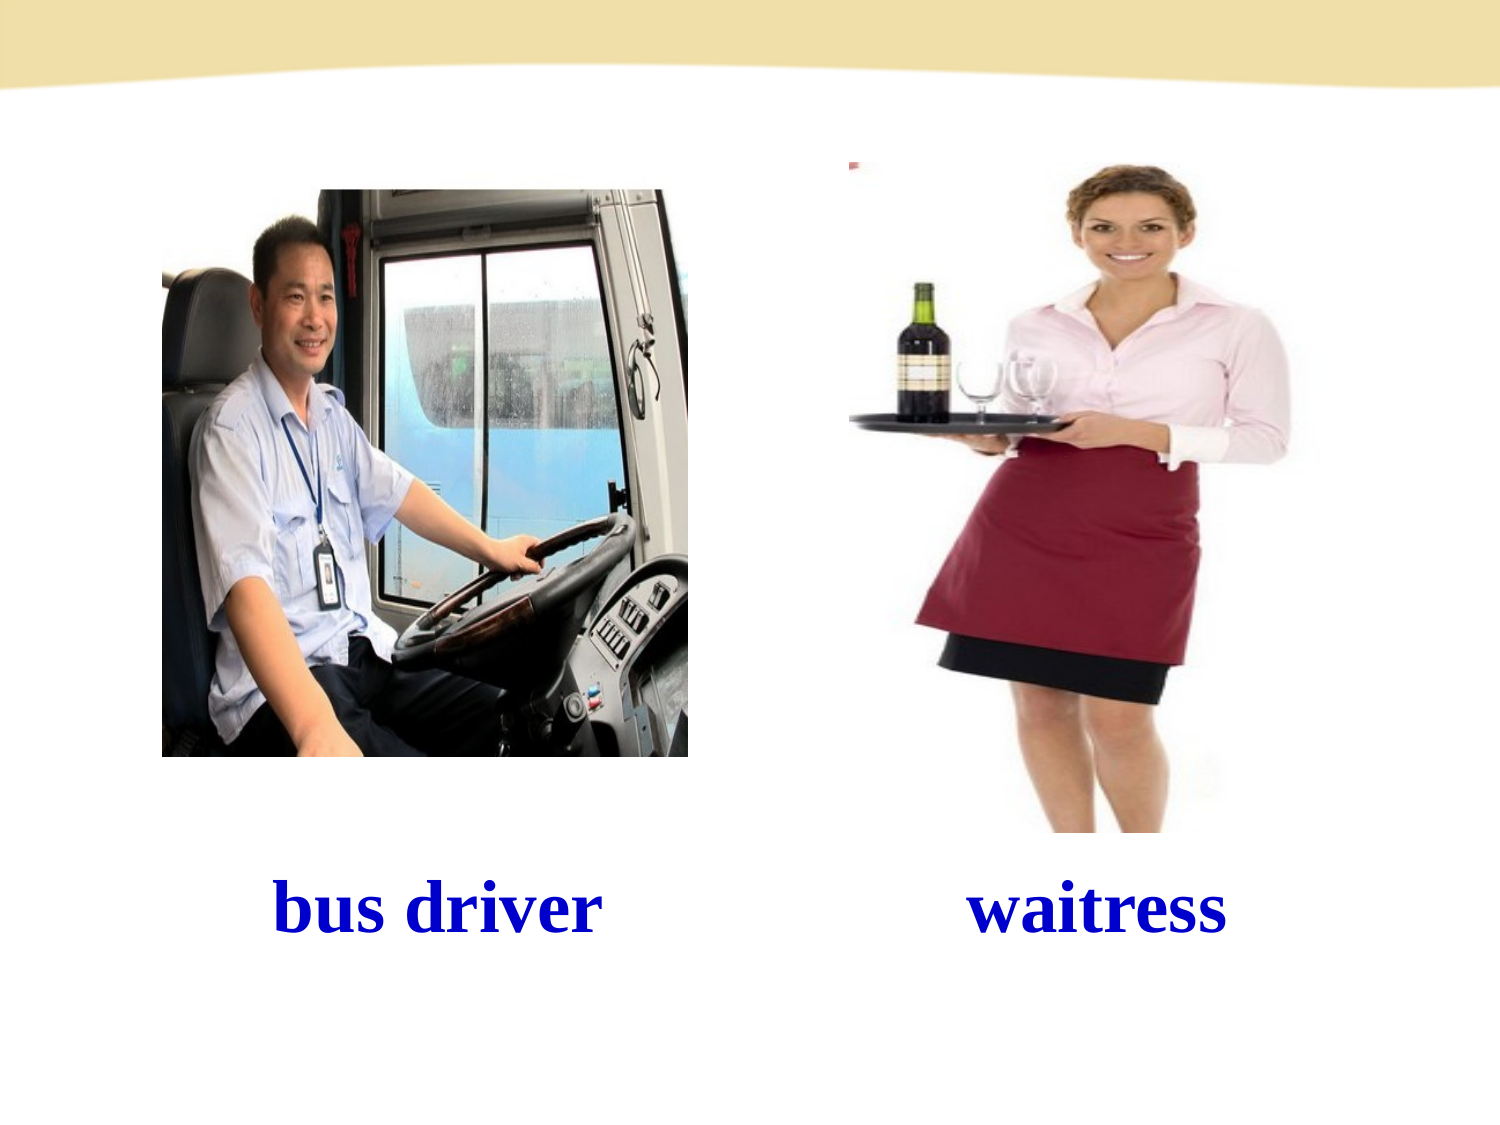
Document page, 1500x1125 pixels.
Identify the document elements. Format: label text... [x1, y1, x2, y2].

text_box bus driver [174, 825, 750, 960]
picture [0, 0, 1500, 1125]
text_box waitress [951, 849, 1243, 955]
